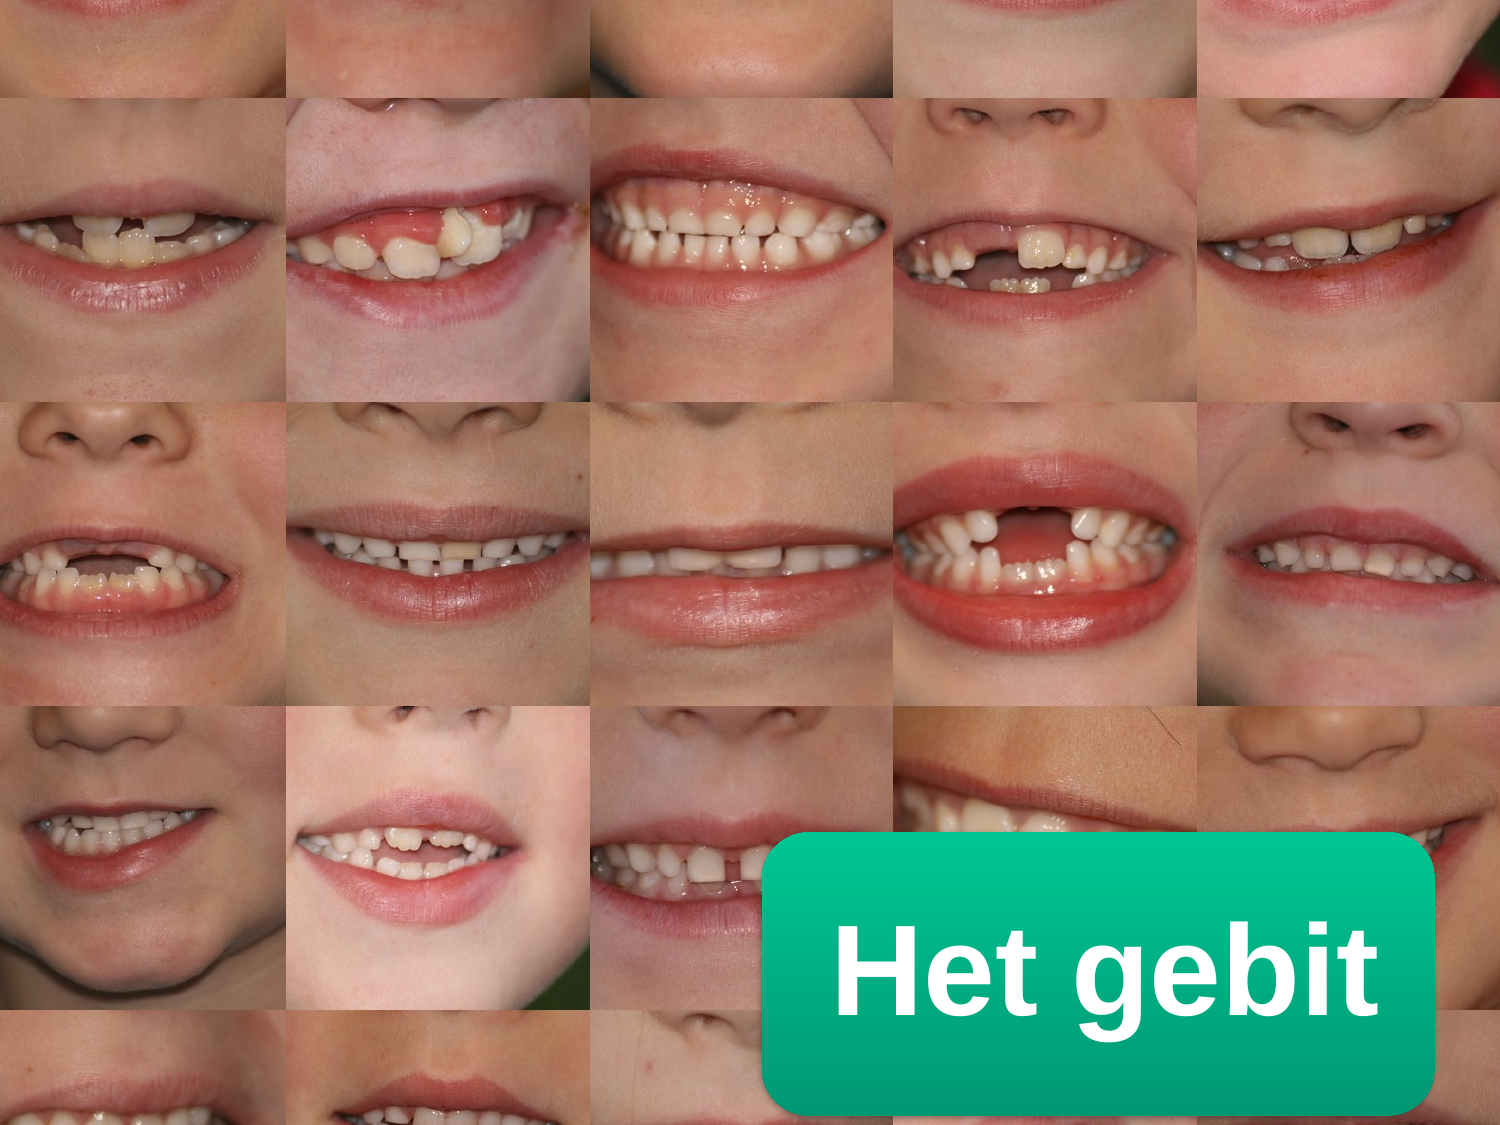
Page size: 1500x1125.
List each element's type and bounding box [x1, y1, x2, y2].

picture [0, 0, 1500, 1125]
text_box [761, 832, 1436, 1117]
